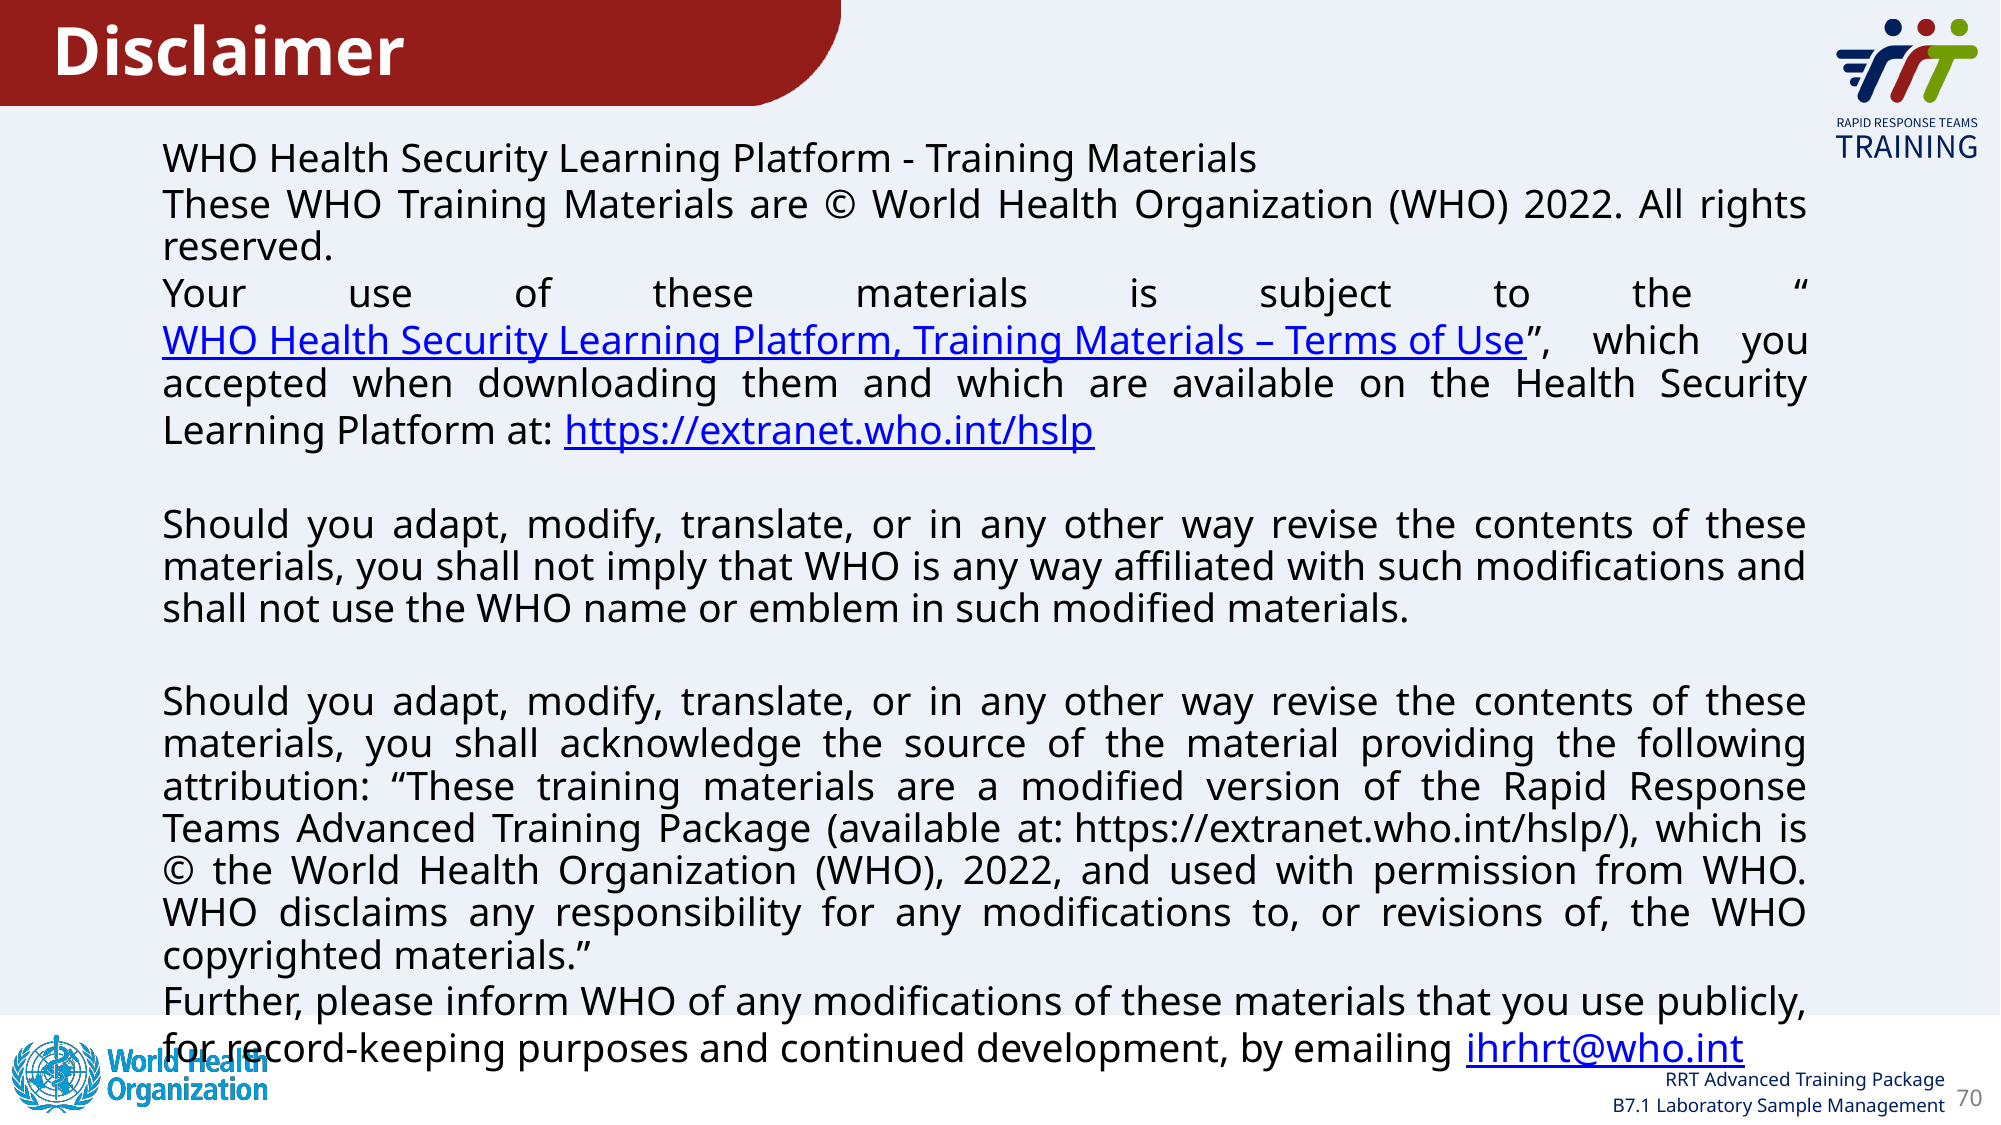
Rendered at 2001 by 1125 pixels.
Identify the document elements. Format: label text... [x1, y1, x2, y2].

picture [24, 1054, 36, 1087]
picture [34, 1054, 43, 1078]
picture [36, 1088, 78, 1105]
picture [71, 1053, 90, 1091]
picture [12, 1083, 48, 1113]
picture [59, 1035, 267, 1113]
picture [46, 1056, 54, 1062]
picture [30, 1083, 37, 1091]
picture [50, 1108, 62, 1113]
list WHO Health Security Learning Platform - Training Materials These WHO Training Materials are © World Health Organization (WHO) 2022. All rights reserved. Your use of these materials is subject to the “WHO Health Security Learning Platform, Training Materials – Terms of Use”, which you accepted when downloading them and which are available on the Health Security Learning Platform at: https://extranet.who.int/hslp Should you adapt, modify, translate, or in any other way revise the contents of these materials, you shall not imply that WHO is any way affiliated with such modifications and shall not use the WHO name or emblem in such modified materials. Should you adapt, modify, translate, or in any other way revise the contents of these materials, you shall acknowledge the source of the material providing the following attribution: “These training materials are a modified version of the Rapid Response Teams Advanced Training Package (available at: https://extranet.who.int/hslp/), which is © the World Health Organization (WHO), 2022, and used with permission from WHO. WHO disclaims any responsibility for any modifications to, or revisions of, the WHO copyrighted materials.” Further, please inform WHO of any modifications of these materials that you use publicly, for record-keeping purposes and continued development, by emailing ihrhrt@who.int [161, 137, 1811, 993]
picture [40, 1062, 47, 1070]
picture [0, 0, 841, 106]
picture [22, 1062, 26, 1077]
picture [12, 1035, 54, 1068]
picture [1835, 19, 1978, 167]
